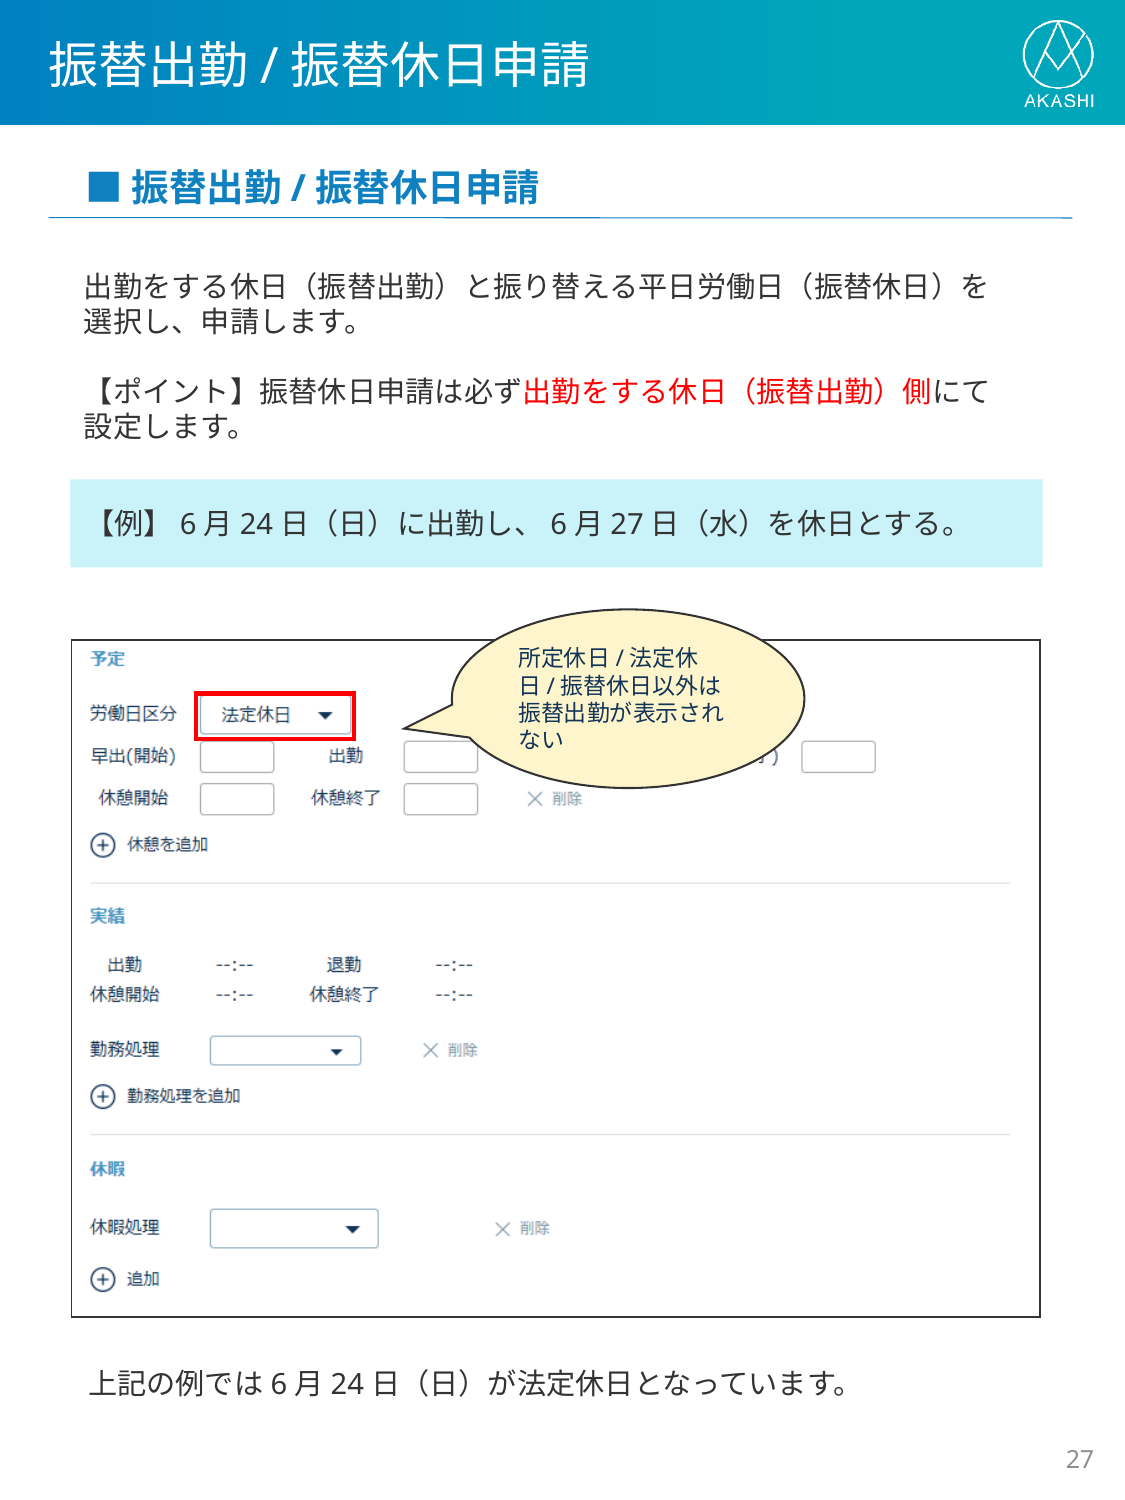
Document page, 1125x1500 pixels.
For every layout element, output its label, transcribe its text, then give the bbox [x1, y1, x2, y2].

text_box 出勤をする休日（振替出勤）と振り替える平日労働日（振替休日）を選択し、申請します。 【ポイント】振替休日申請は必ず出勤をする休日（振替出勤）側にて設定します。 [69, 261, 1009, 451]
picture [1045, 9, 1103, 117]
text_box 【例】6月24日（日）に出勤し、6月27日（水）を休日とする。 [69, 478, 1044, 568]
text_box 上記の例では6月24日（日）が法定休日となっています。 [73, 1358, 1043, 1408]
text_box ■振替出勤/振替休日申請 [70, 156, 1048, 217]
slide_number 26 [856, 1420, 1110, 1500]
text_box 所定休日/法定休日/振替休日以外は振替出勤が表示されない [493, 608, 764, 640]
title 振替出勤/振替休日申請 [33, 0, 1045, 123]
picture [72, 640, 1040, 1317]
